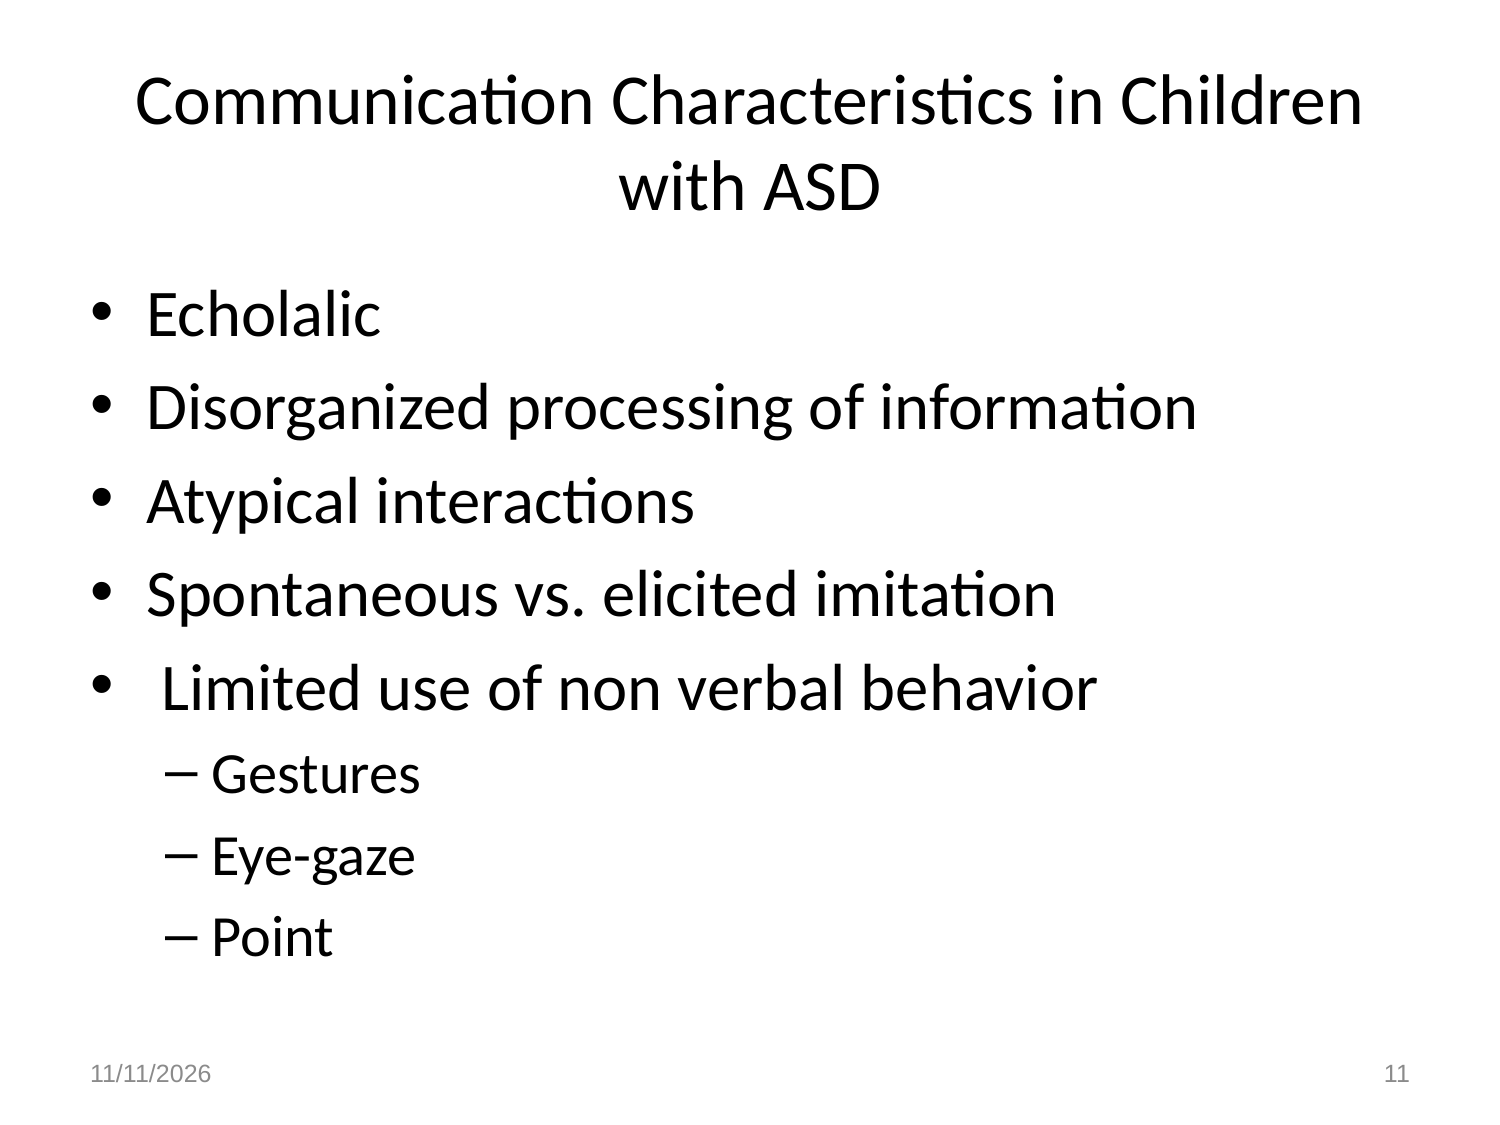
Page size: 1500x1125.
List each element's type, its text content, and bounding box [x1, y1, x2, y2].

list Echolalic Disorganized processing of information Atypical interactions Spontaneous vs. elicited imitation Limited use of non verbal behavior Gestures Eye-gaze Point [75, 262, 1425, 1005]
slide_number 11 [1074, 1042, 1425, 1103]
title Communication Characteristics in Children with ASD [75, 45, 1425, 233]
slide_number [75, 1042, 425, 1103]
